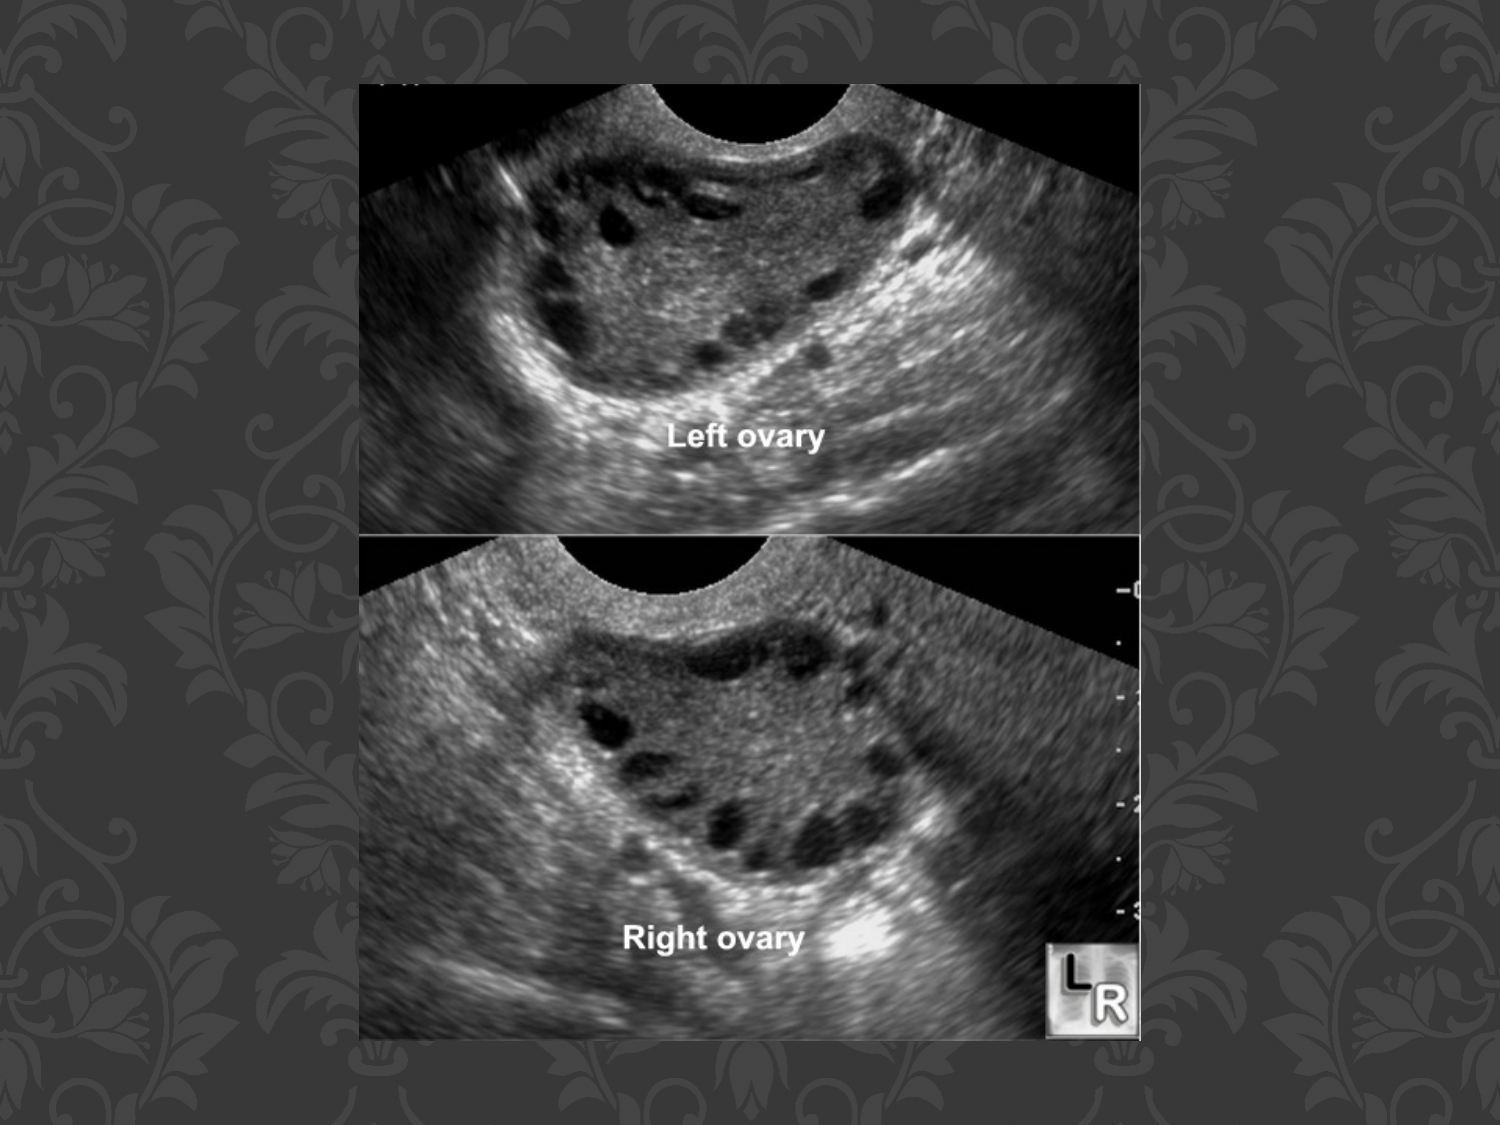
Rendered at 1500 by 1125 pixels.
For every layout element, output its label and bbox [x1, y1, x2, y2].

picture [359, 84, 1141, 1041]
